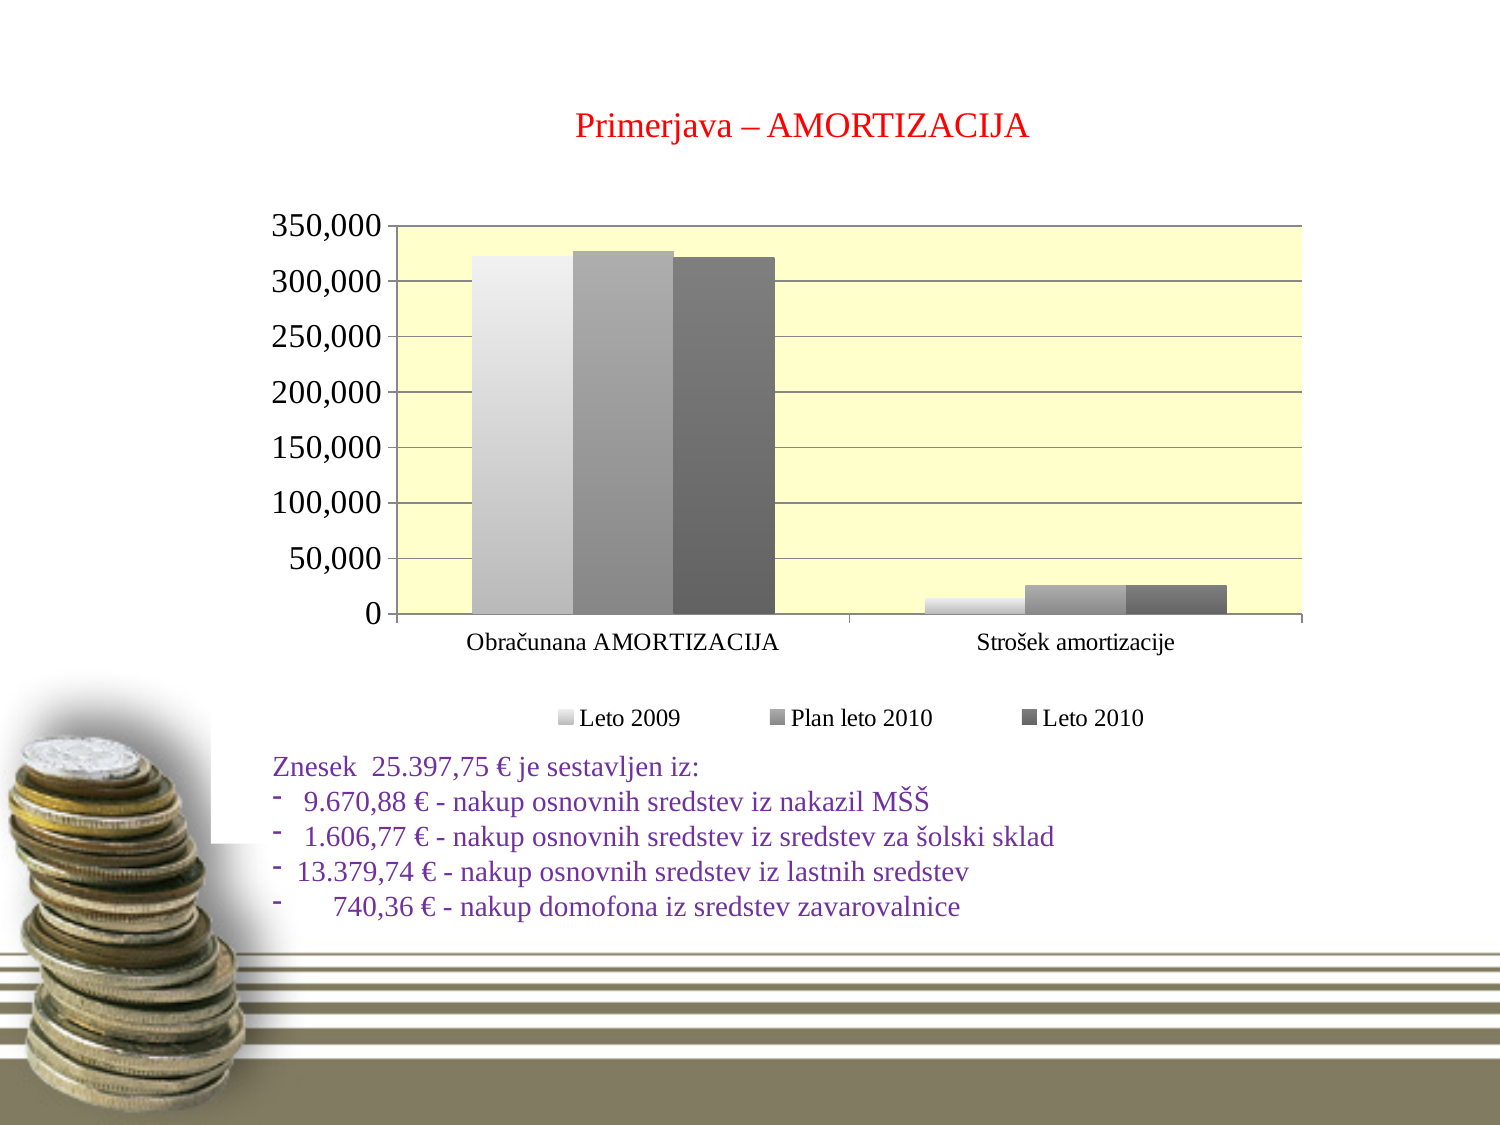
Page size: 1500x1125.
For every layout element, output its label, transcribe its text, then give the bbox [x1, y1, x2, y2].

picture [0, 0, 1500, 1125]
chart [210, 163, 1407, 844]
text_box Znesek 25.397,75 € je sestavljen iz: 9.670,88 € - nakup osnovnih sredstev iz nakazil MŠŠ 1.606,77 € - nakup osnovnih sredstev iz sredstev za šolski sklad 13.379,74 € - nakup osnovnih sredstev iz lastnih sredstev 740,36 € - nakup domofona iz sredstev zavarovalnice [257, 739, 1447, 930]
title Primerjava – AMORTIZACIJA [234, 93, 1388, 162]
